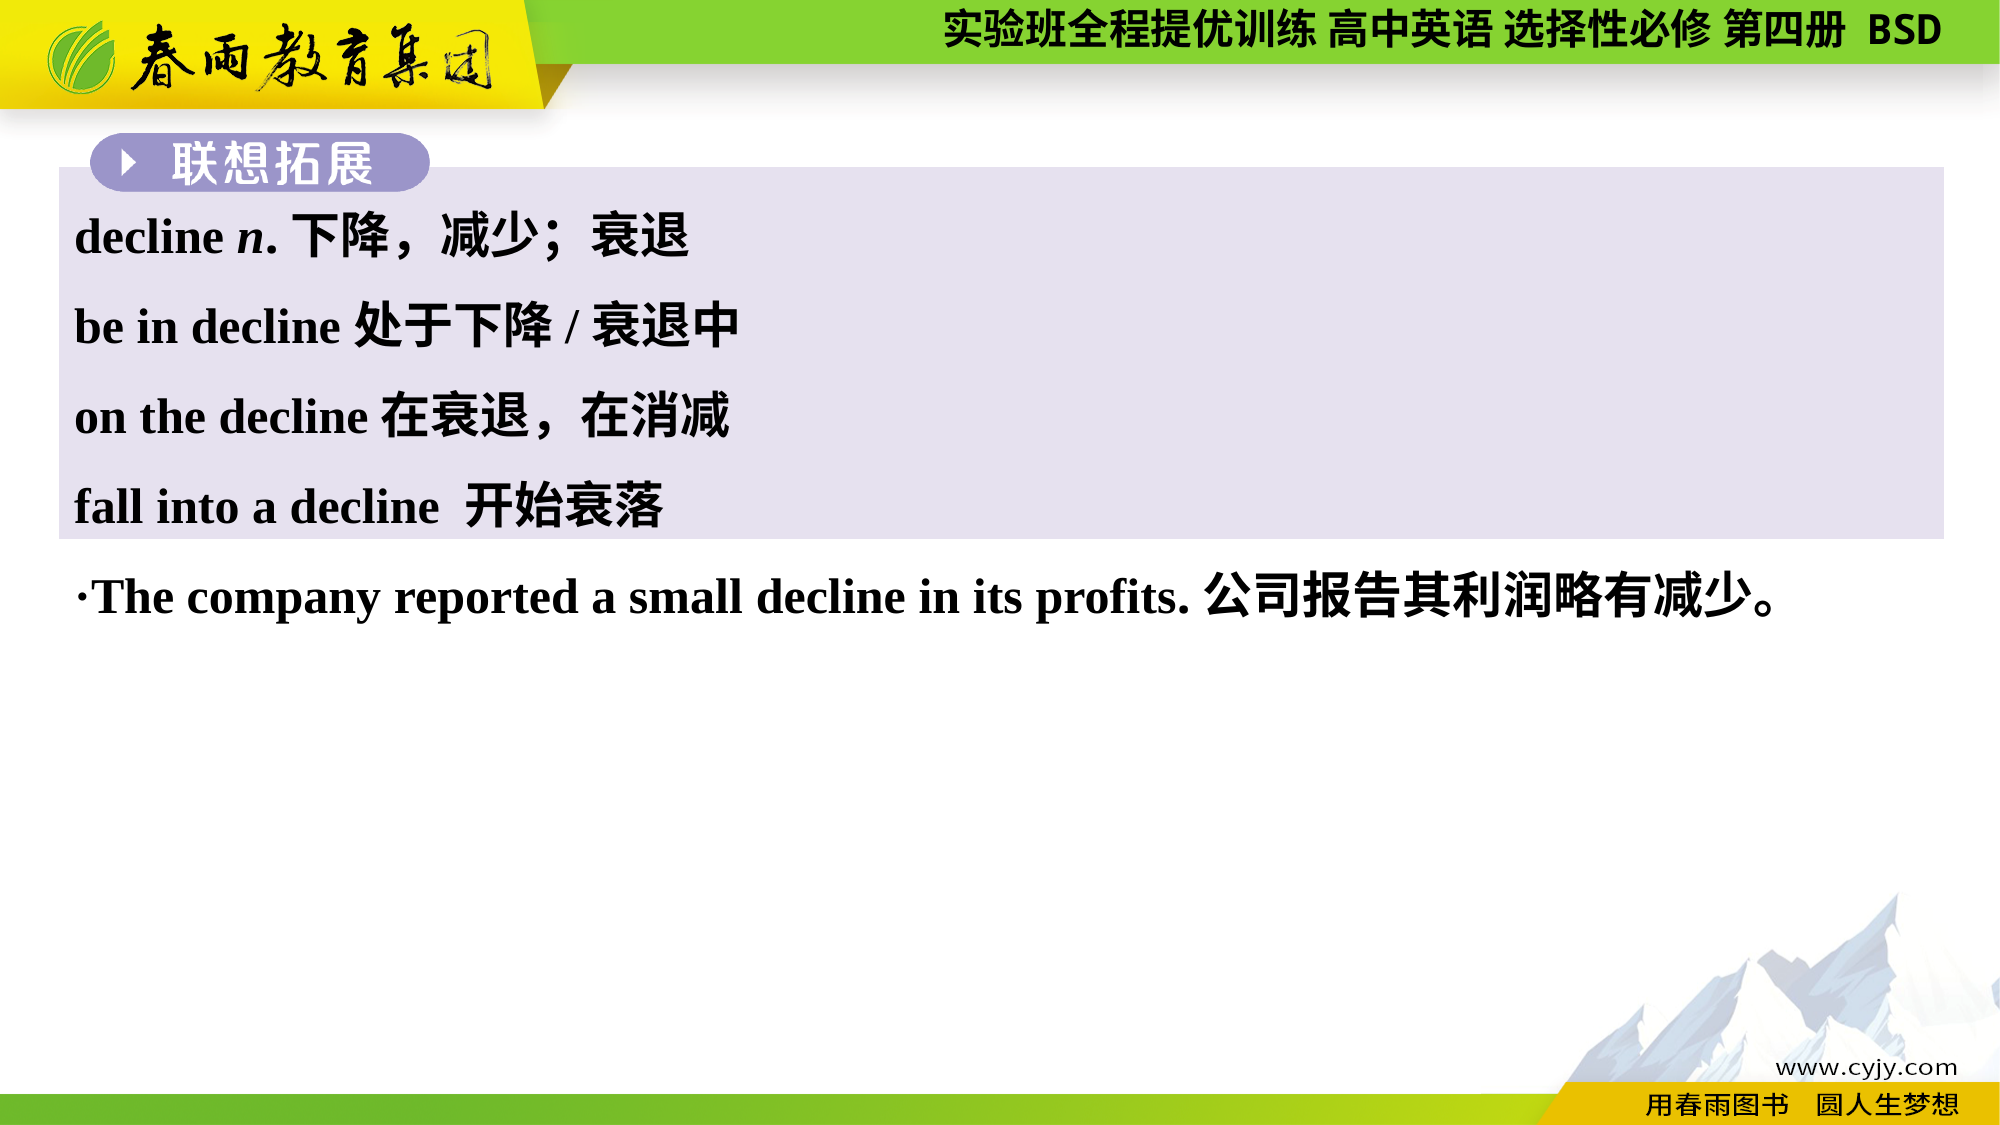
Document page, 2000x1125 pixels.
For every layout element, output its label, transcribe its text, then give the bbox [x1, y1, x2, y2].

list decline n.下降，减少；衰退 be in decline处于下降/衰退中 on the decline在衰退，在消减 fall into a decline 开始衰落 ·The company reported a small decline in its profits.公司报告其利润略有减少。 [59, 550, 1944, 636]
picture [0, 0, 2000, 1125]
